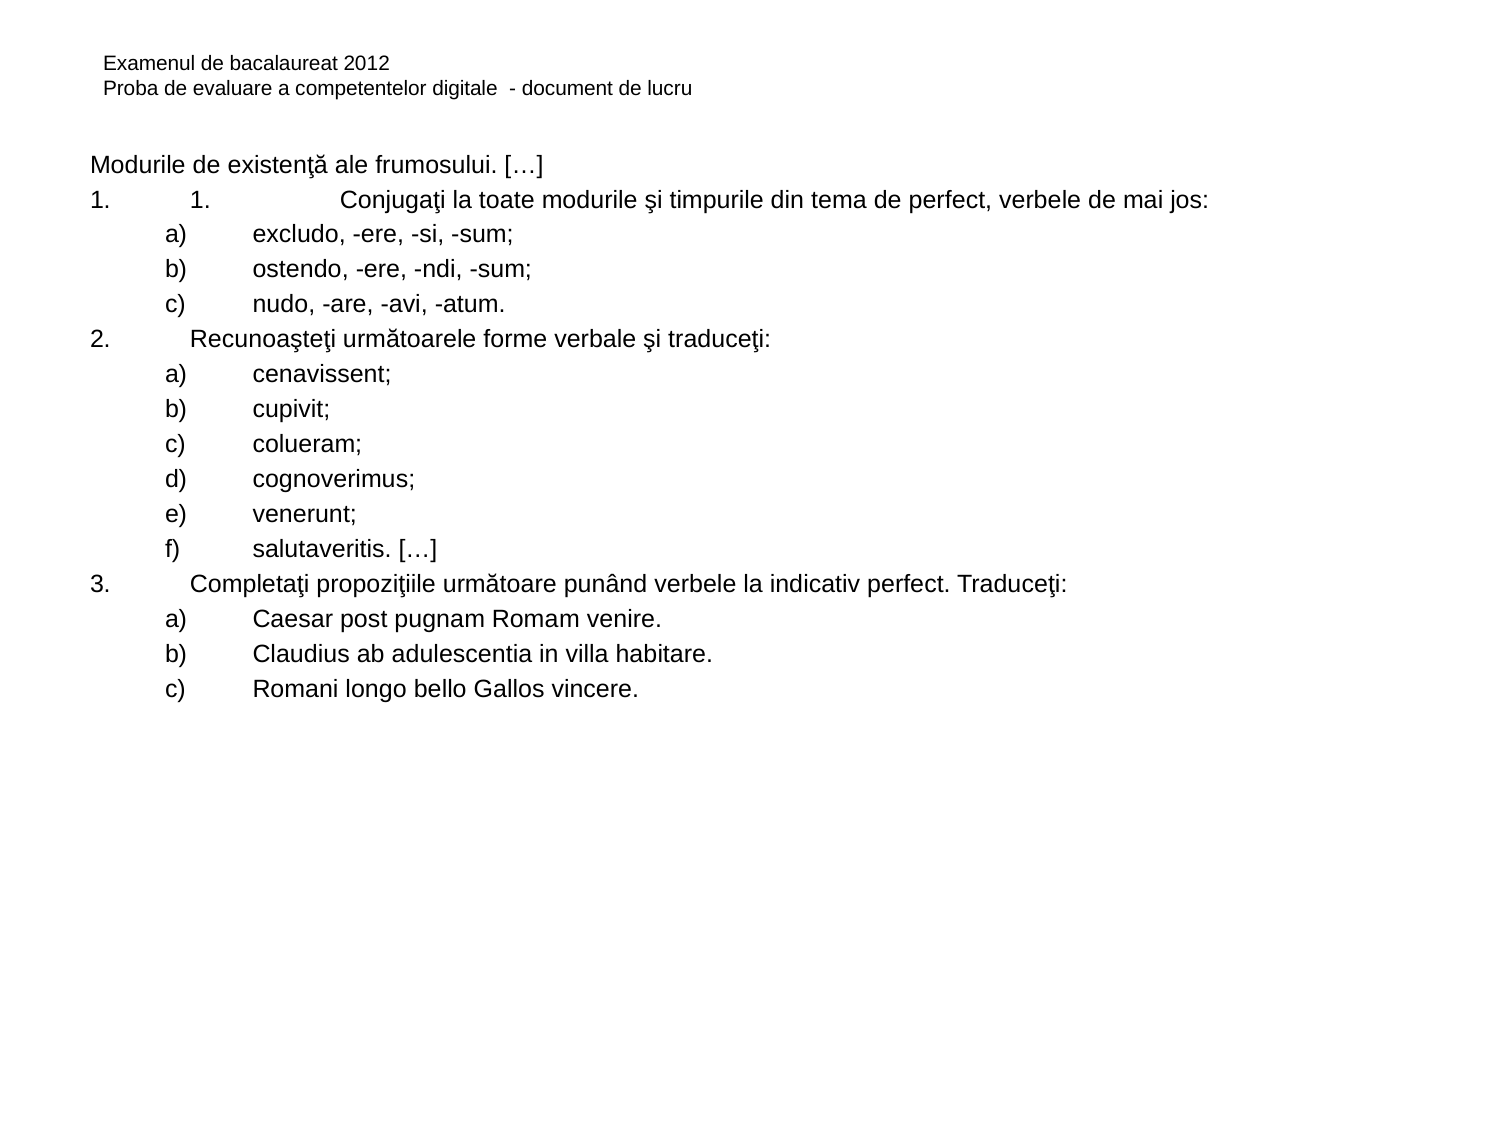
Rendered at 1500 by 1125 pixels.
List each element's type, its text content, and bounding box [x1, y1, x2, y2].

text_box Examenul de bacalaureat 2012 Proba de evaluare a competentelor digitale - document de lucru [88, 42, 1376, 108]
list Modurile de existenţă ale frumosului. […] 1. Conjugaţi la toate modurile şi timpurile din tema de perfect, verbele de mai jos: excludo, -ere, -si, -sum; ostendo, -ere, -ndi, -sum; nudo, -are, -avi, -atum. Recunoaşteţi următoarele forme verbale şi traduceţi: cenavissent; cupivit; colueram; cognoverimus; venerunt; salutaveritis. […] Completaţi propoziţiile următoare punând verbele la indicativ perfect. Traduceţi: Caesar post pugnam Romam venire. Claudius ab adulescentia in villa habitare. Romani longo bello Gallos vincere. [74, 140, 1426, 1006]
